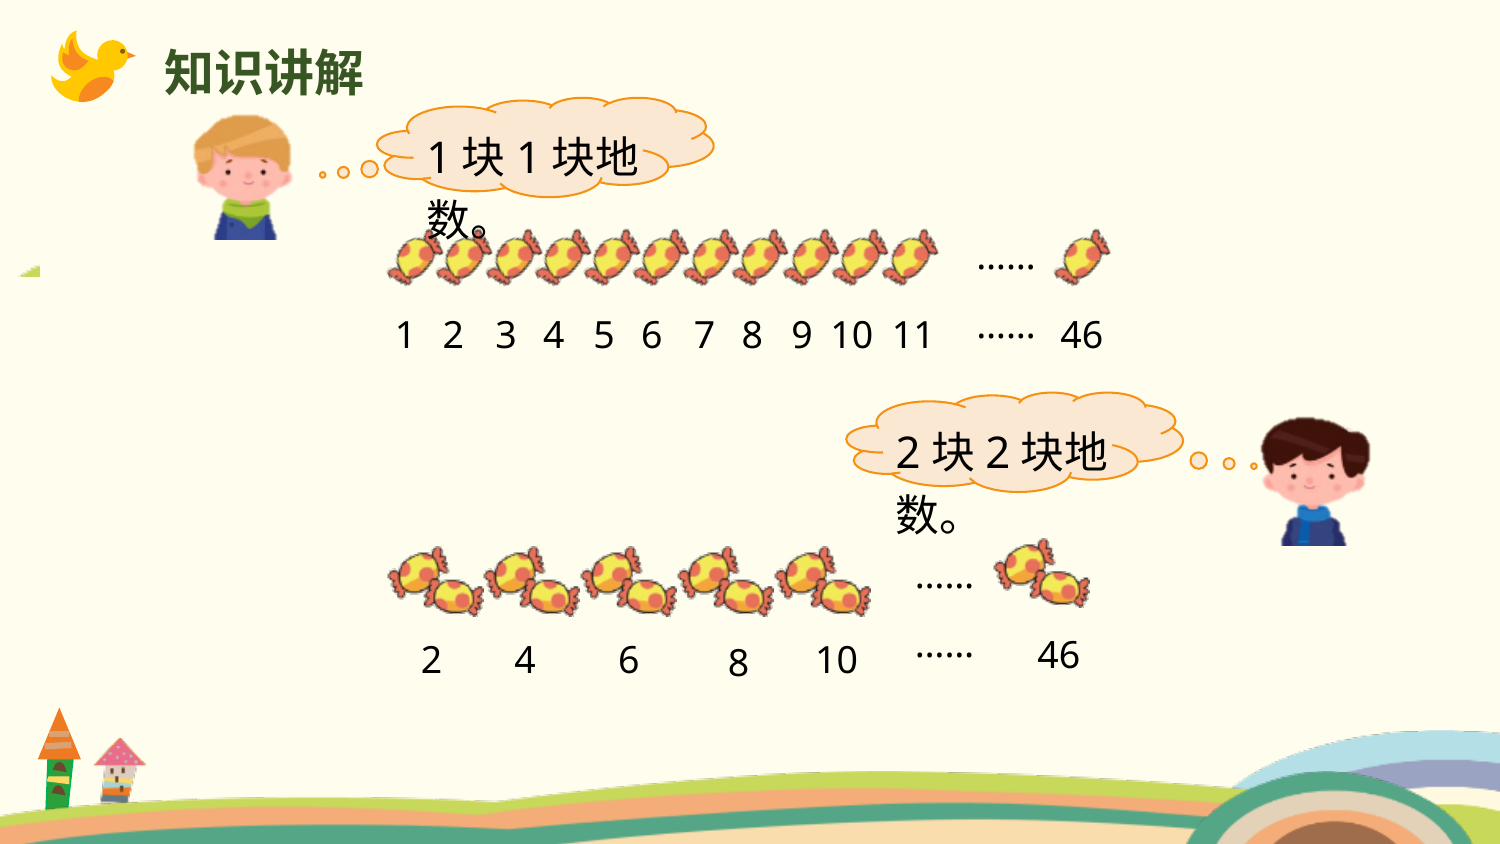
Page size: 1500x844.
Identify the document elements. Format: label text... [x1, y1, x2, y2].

picture [0, 0, 1500, 844]
text_box 8 [730, 305, 775, 362]
text_box 8 [716, 633, 765, 690]
text_box 2 [431, 305, 476, 362]
text_box 5 [582, 305, 627, 362]
text_box 46 [1026, 625, 1092, 682]
text_box 10 [819, 305, 880, 362]
text_box 6 [629, 305, 675, 362]
text_box …… [903, 545, 986, 602]
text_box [377, 97, 716, 197]
text_box 11 [880, 305, 947, 362]
text_box 知识讲解 [152, 35, 376, 107]
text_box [846, 392, 1186, 492]
text_box …… [965, 295, 1048, 352]
text_box 6 [606, 630, 655, 687]
text_box 10 [803, 630, 870, 687]
text_box 1 [383, 305, 428, 362]
text_box 4 [503, 630, 548, 687]
text_box 3 [484, 305, 529, 362]
text_box 9 [780, 305, 819, 362]
text_box …… [903, 614, 986, 671]
text_box 7 [682, 305, 727, 362]
text_box …… [965, 226, 1048, 283]
text_box 46 [1049, 305, 1115, 362]
text_box 2 [409, 630, 454, 687]
text_box 4 [531, 305, 577, 362]
